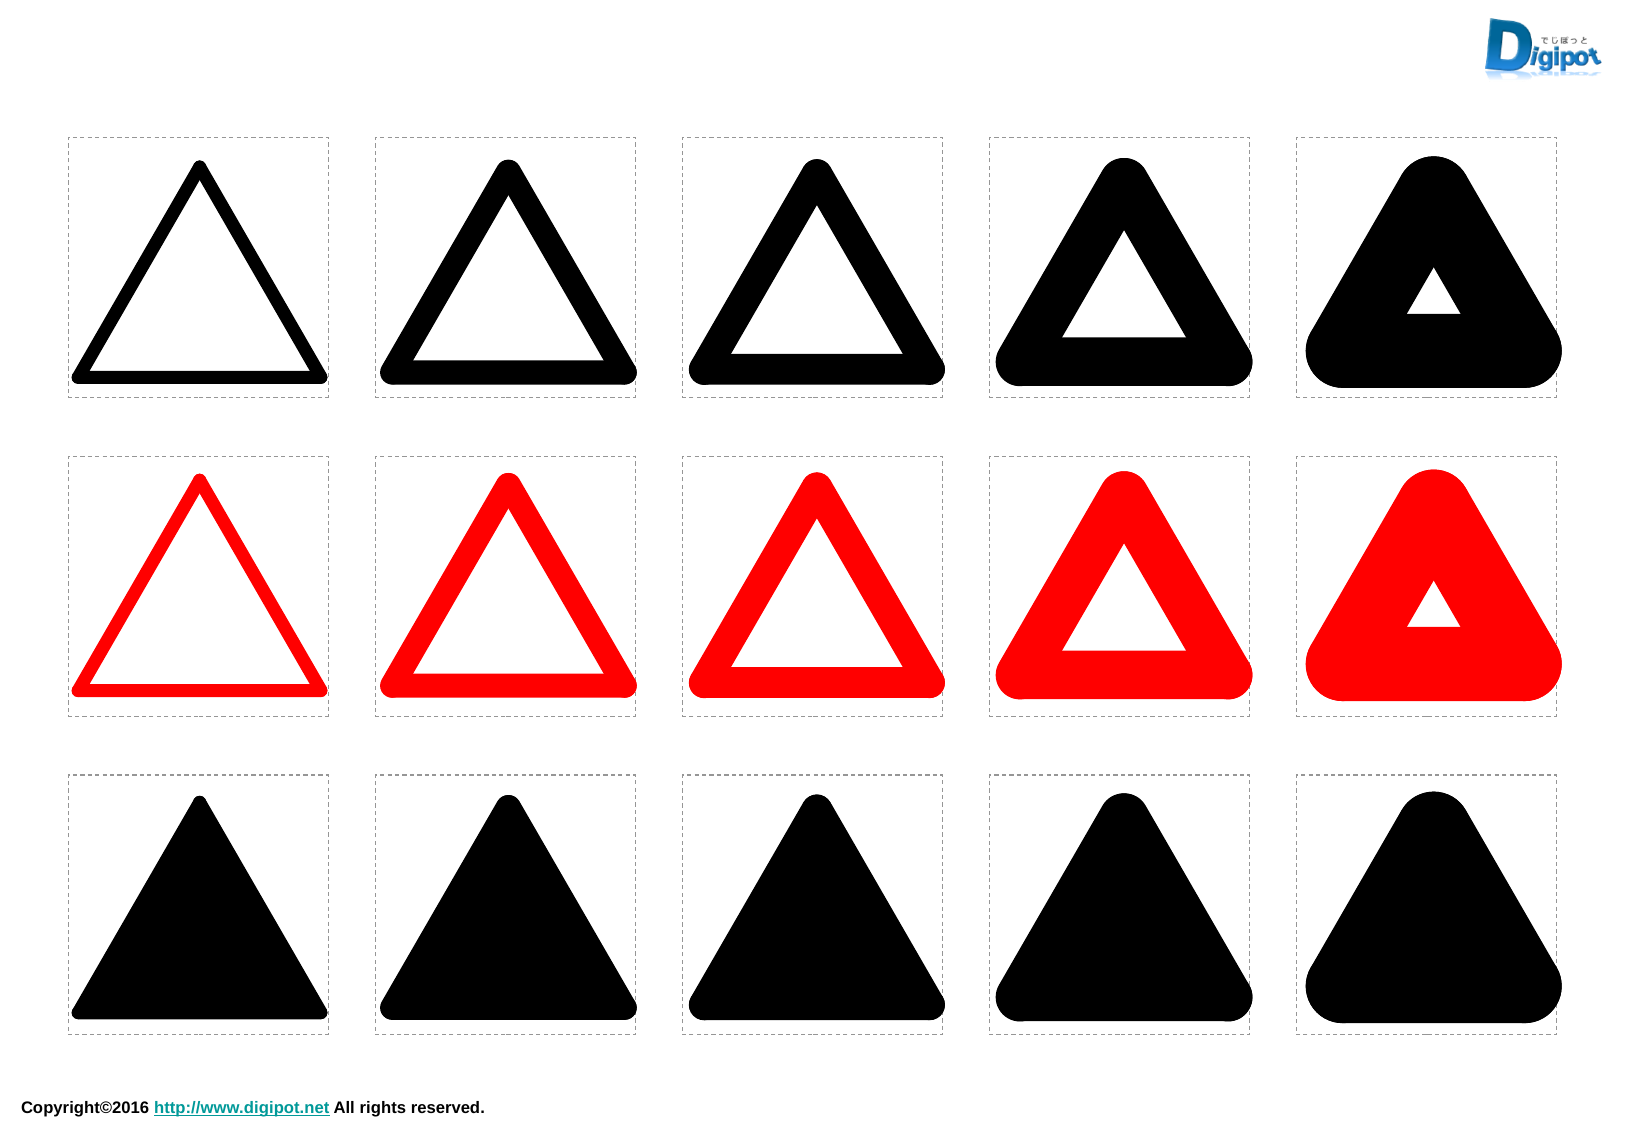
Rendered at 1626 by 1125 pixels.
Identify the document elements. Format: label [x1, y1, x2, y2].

text_box [71, 457, 328, 714]
text_box [380, 779, 637, 1036]
text_box [1305, 779, 1562, 1036]
text_box [71, 779, 328, 1036]
picture [1485, 18, 1602, 82]
text_box [996, 779, 1253, 1036]
text_box [1305, 143, 1562, 401]
text_box [688, 457, 946, 714]
text_box [996, 457, 1253, 714]
text_box [380, 457, 637, 714]
text_box [380, 143, 637, 401]
text_box [996, 143, 1253, 401]
text_box [1305, 457, 1562, 714]
text_box [688, 779, 946, 1036]
text_box [71, 143, 328, 401]
text_box [688, 143, 946, 401]
